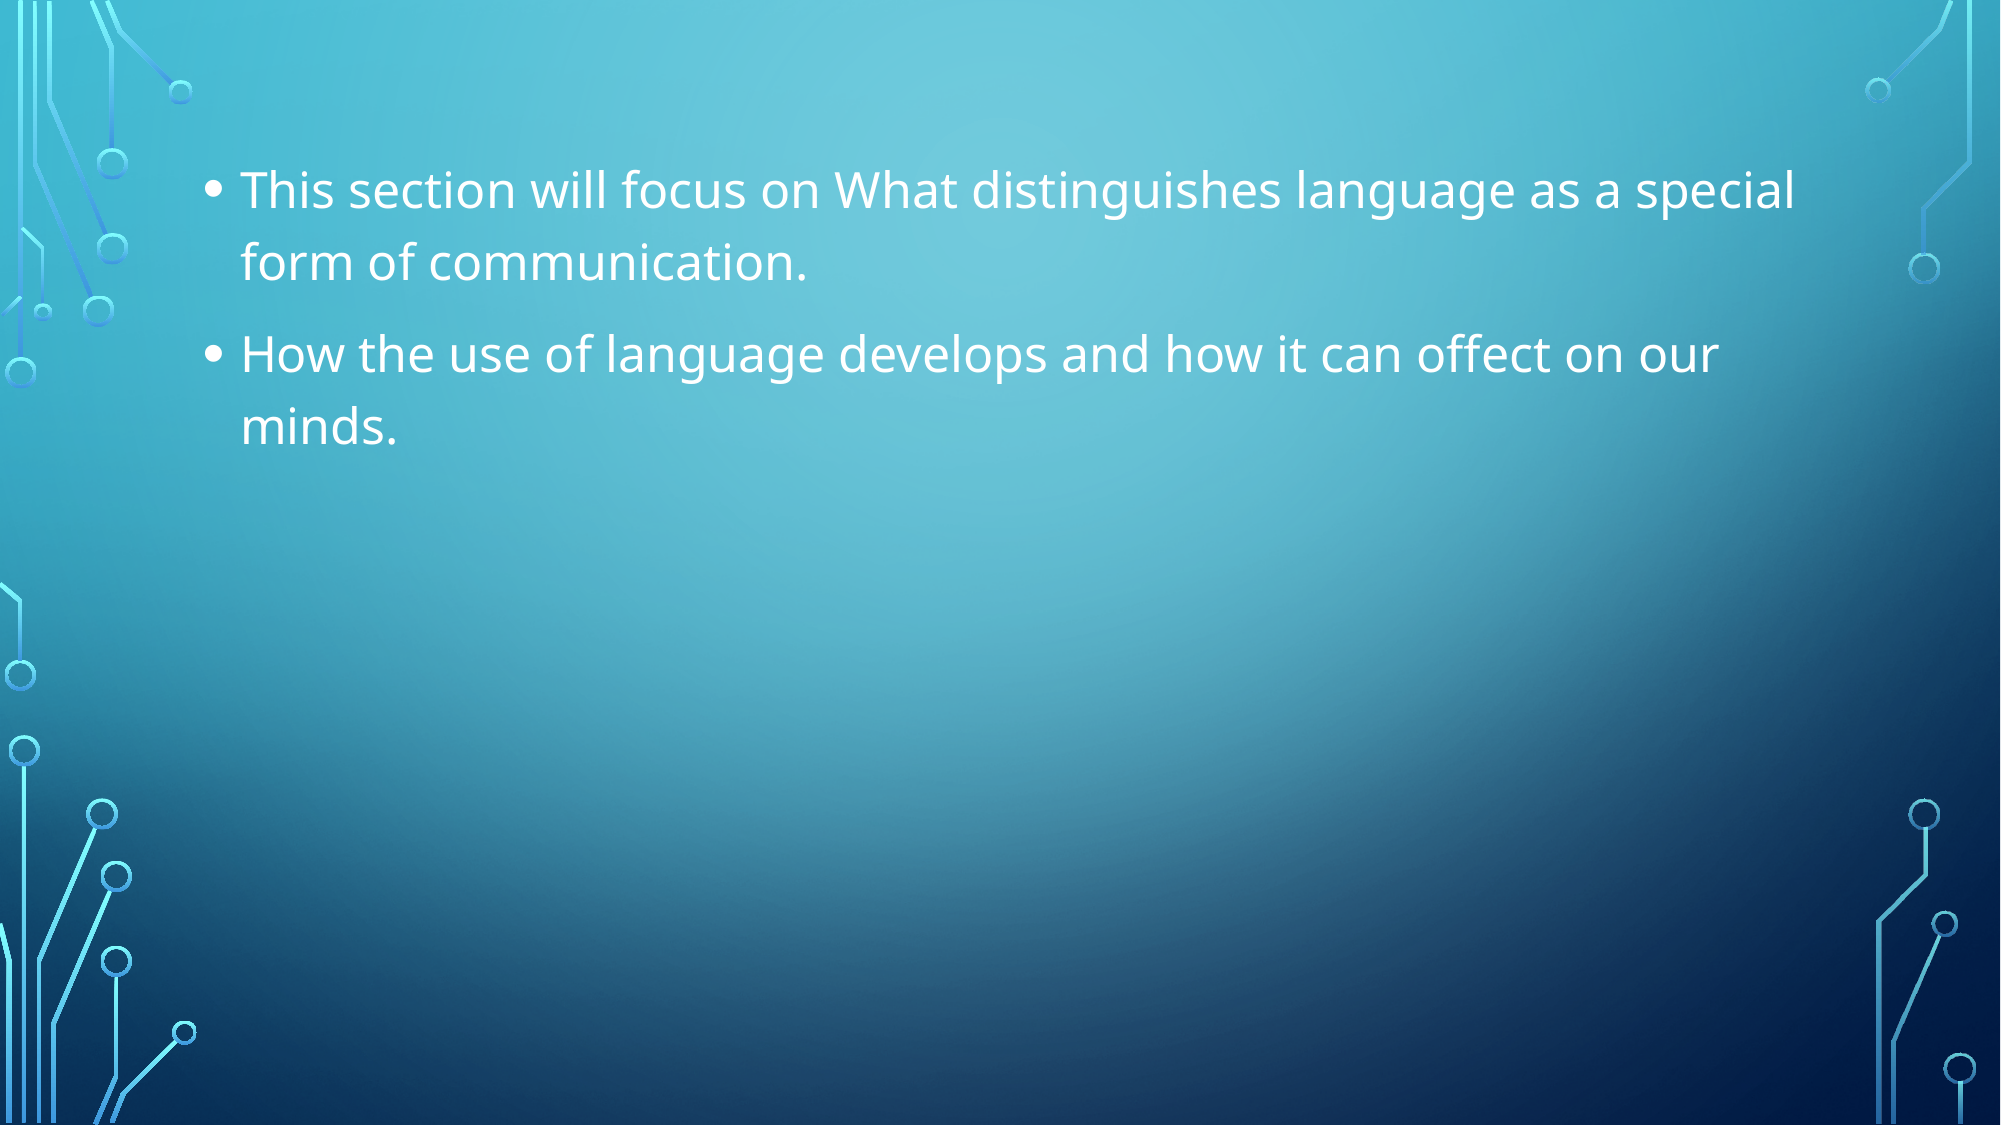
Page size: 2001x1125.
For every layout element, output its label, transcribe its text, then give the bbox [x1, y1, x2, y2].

list This section will focus on What distinguishes language as a special form of communication. How the use of language develops and how it can offect on our minds. [187, 138, 1813, 987]
